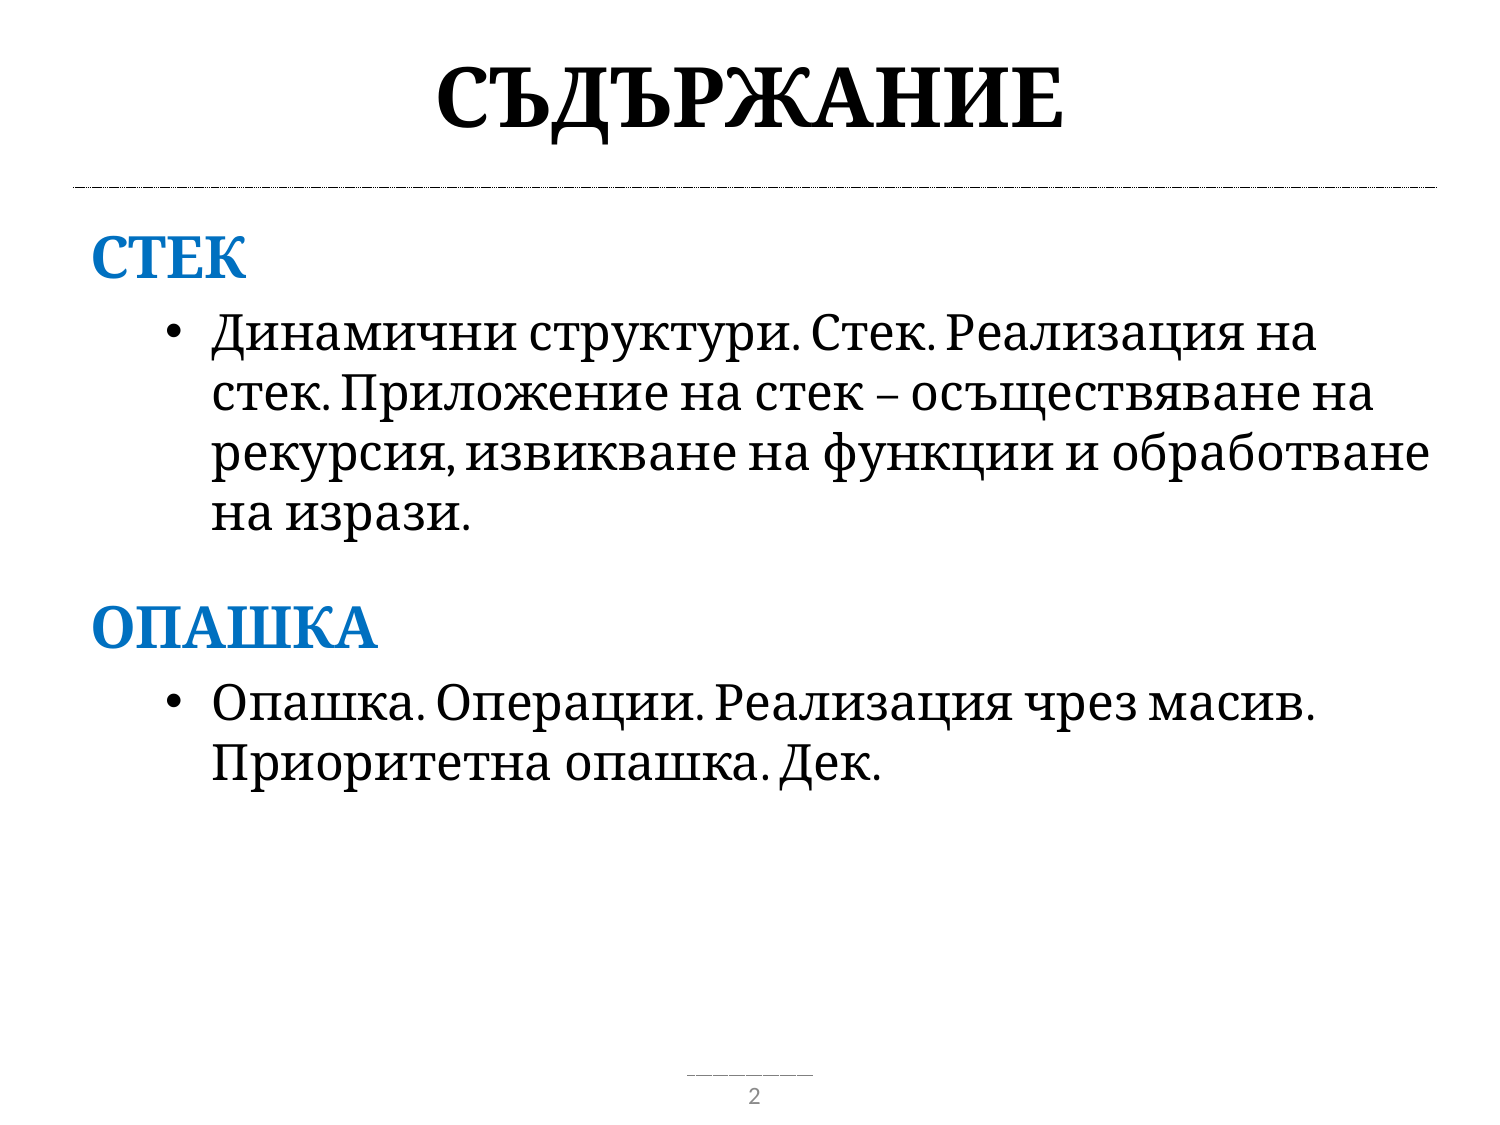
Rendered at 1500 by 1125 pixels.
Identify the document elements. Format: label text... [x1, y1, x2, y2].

list Стек Динамични структури. Стек. Реализация на стек. Приложение на стек – осъществяване на рекурсия, извикване на функции и обработване на изрази. Опашка Опашка. Операции. Реализация чрез масив. Приоритетна опашка. Дек. [75, 212, 1450, 1063]
slide_number 2 [579, 1065, 930, 1125]
title Съдържание [0, 0, 1500, 188]
